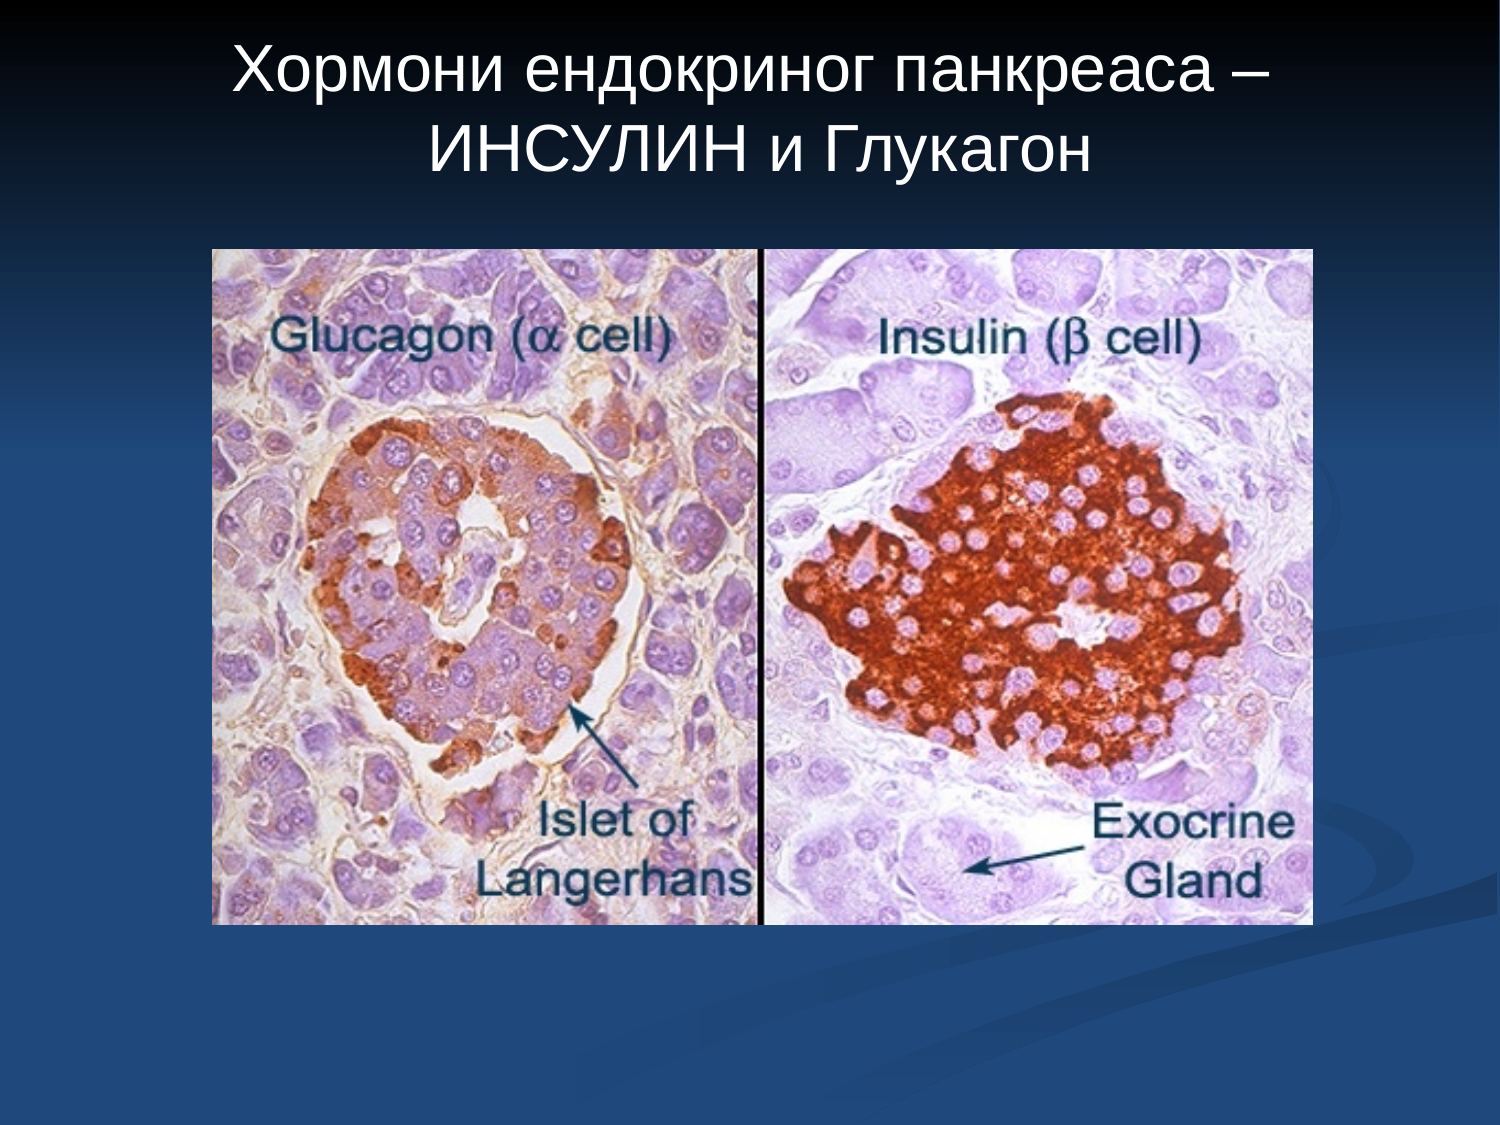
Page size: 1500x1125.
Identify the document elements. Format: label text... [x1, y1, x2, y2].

text_box Хормони ендокриног панкреаса – ИНСУЛИН и Глукагон [216, 17, 1305, 192]
picture [212, 249, 1313, 926]
